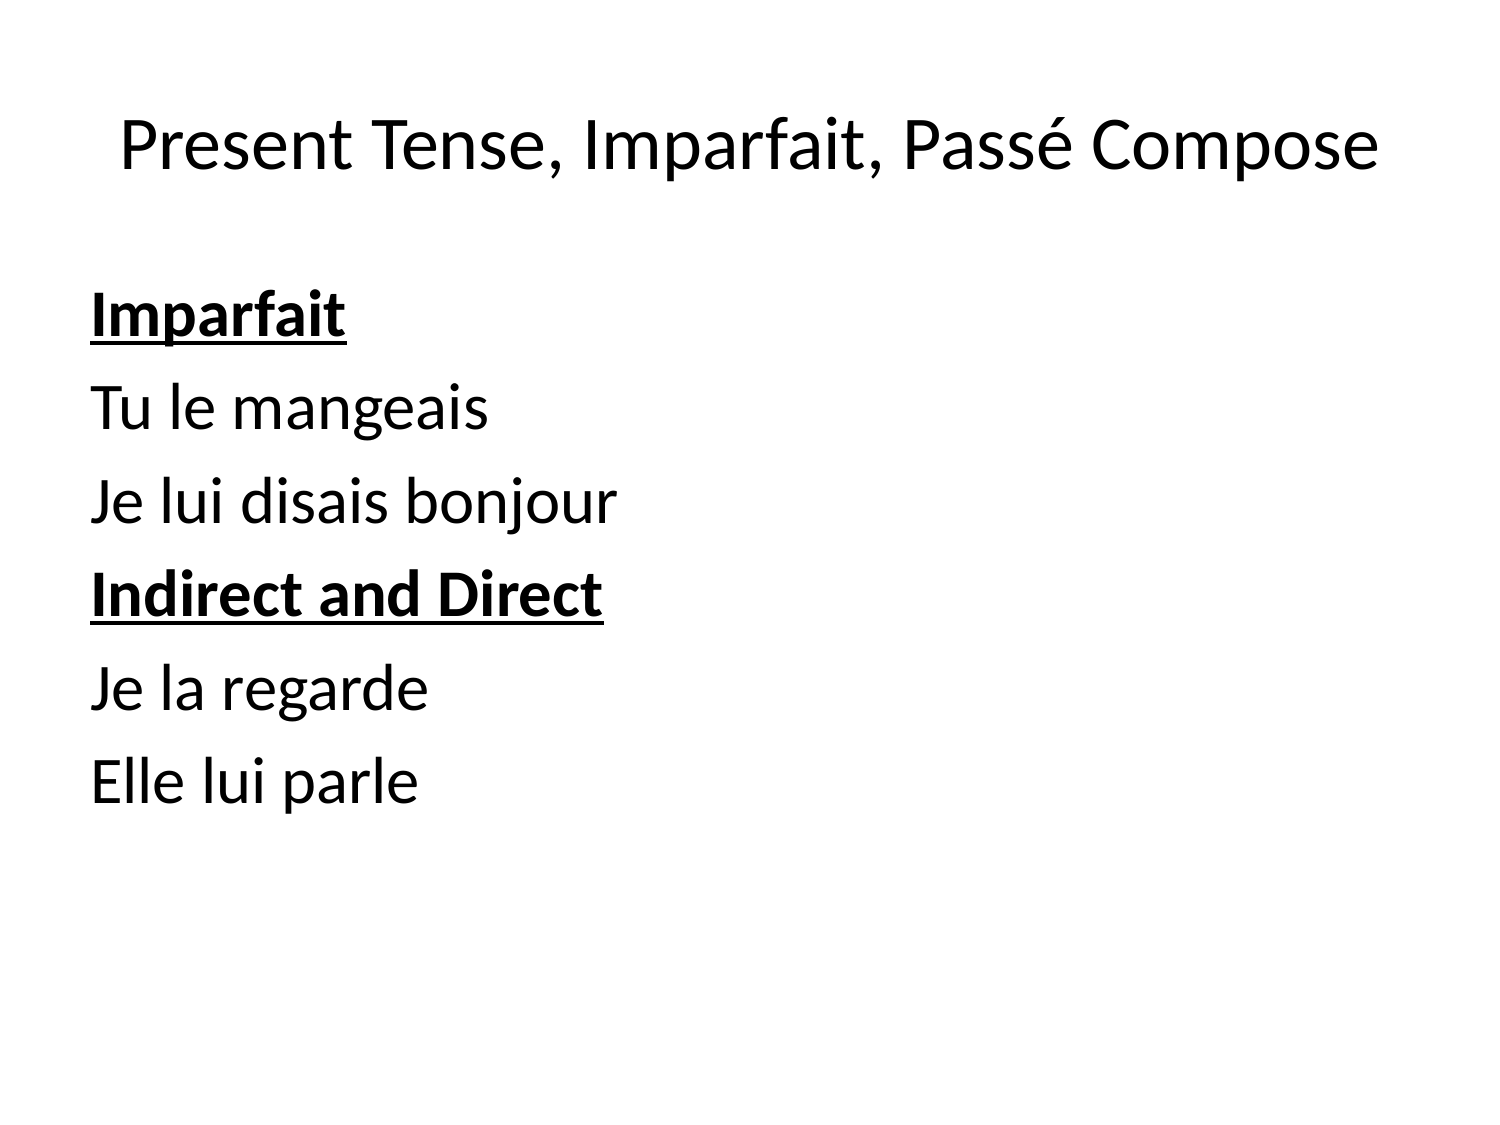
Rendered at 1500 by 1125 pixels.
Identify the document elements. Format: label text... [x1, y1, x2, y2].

list Imparfait Tu le mangeais Je lui disais bonjour Indirect and Direct Je la regarde Elle lui parle [75, 262, 1425, 1005]
title Present Tense, Imparfait, Passé Compose [75, 45, 1425, 233]
